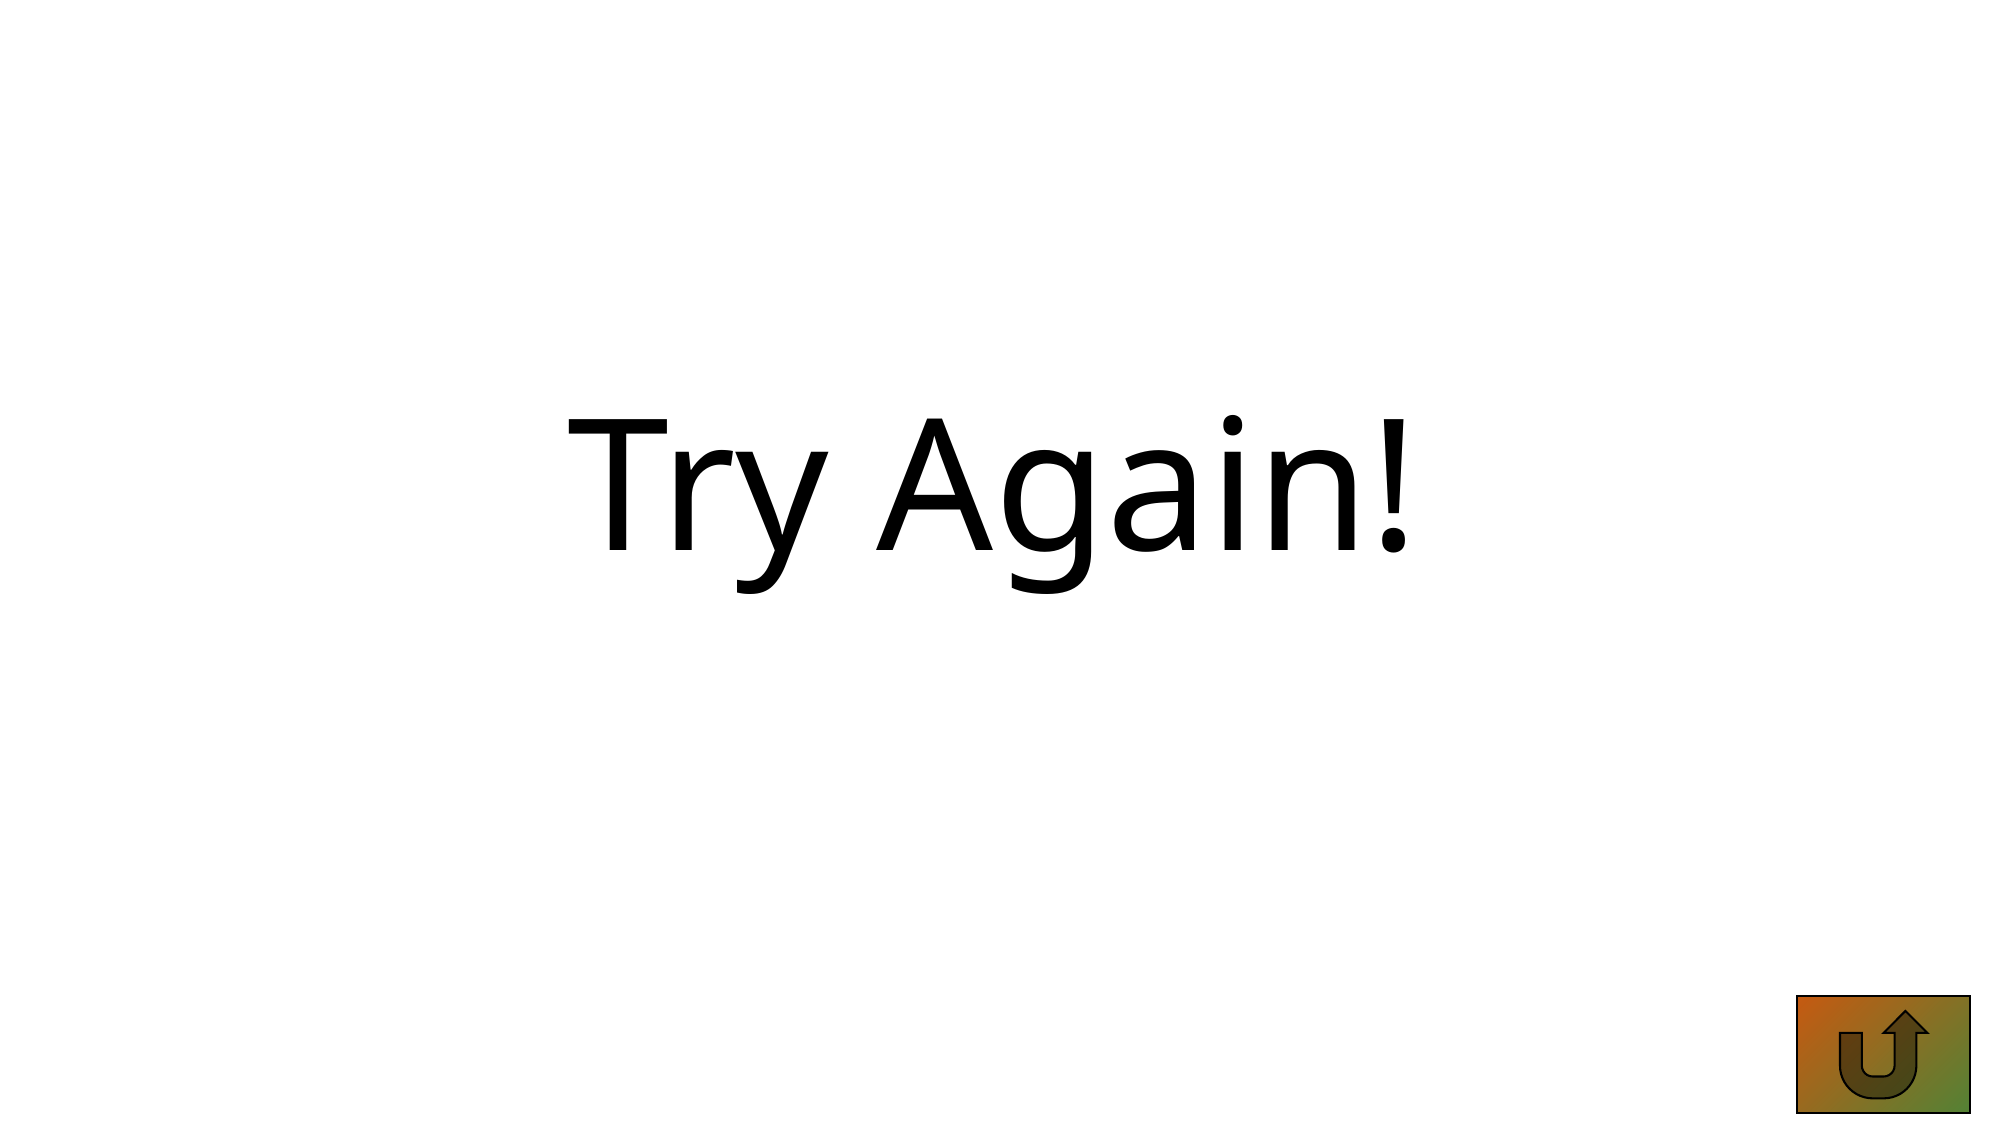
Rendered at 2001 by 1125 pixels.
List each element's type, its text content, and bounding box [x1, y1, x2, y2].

text_box [1796, 995, 1971, 1114]
title Try Again! [130, 382, 1856, 601]
